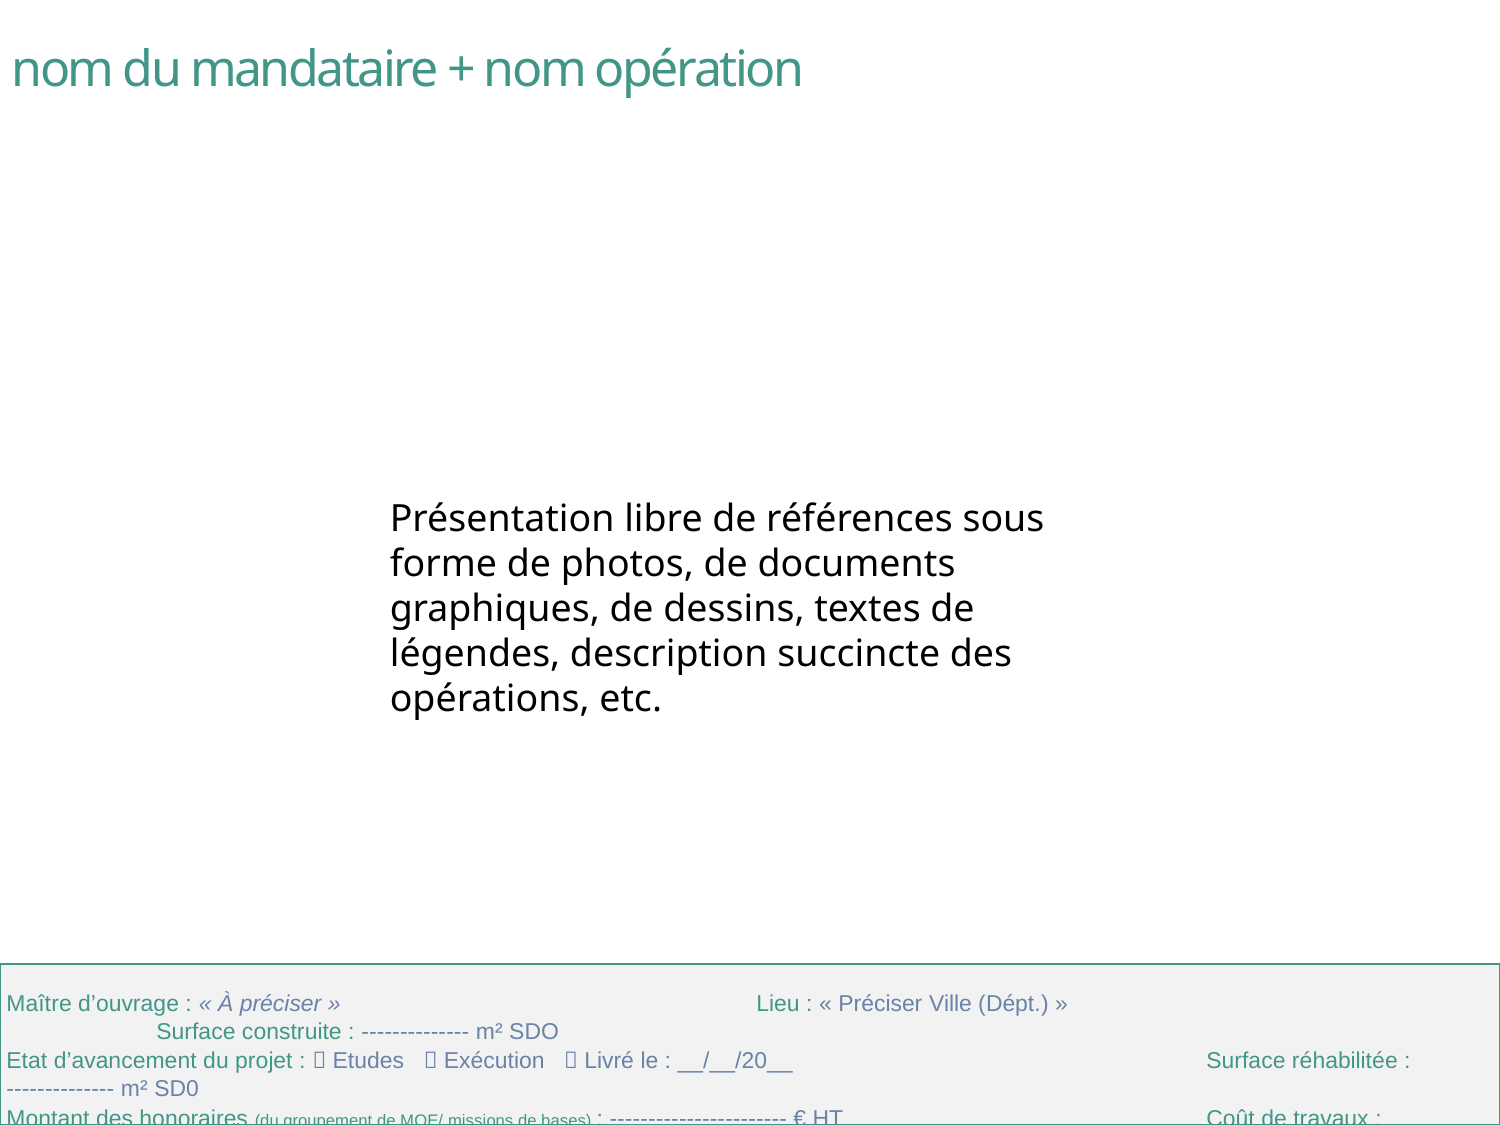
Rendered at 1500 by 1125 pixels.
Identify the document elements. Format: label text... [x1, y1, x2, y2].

text_box Maître d’ouvrage : « À préciser » Lieu : « Préciser Ville (Dépt.) » Surface construite : -------------- m² SDO Etat d’avancement du projet :  Etudes  Exécution  Livré le : __/__/20__ Surface réhabilitée : -------------- m² SD0 Montant des honoraires (du groupement de MOE/ missions de bases) : ----------------------- € HT Coût de travaux : ---------------------- € HT Membres du groupement –---------------------------------------------------------------------------------------------- Prix moyen au m2: --------------- €/m2 SD0 [6, 980, 1500, 1125]
text_box Présentation libre de références sous forme de photos, de documents graphiques, de dessins, textes de légendes, description succincte des opérations, etc. [374, 486, 1125, 727]
text_box [0, 963, 1500, 1125]
text_box nom du mandataire + nom opération [0, 30, 1405, 110]
